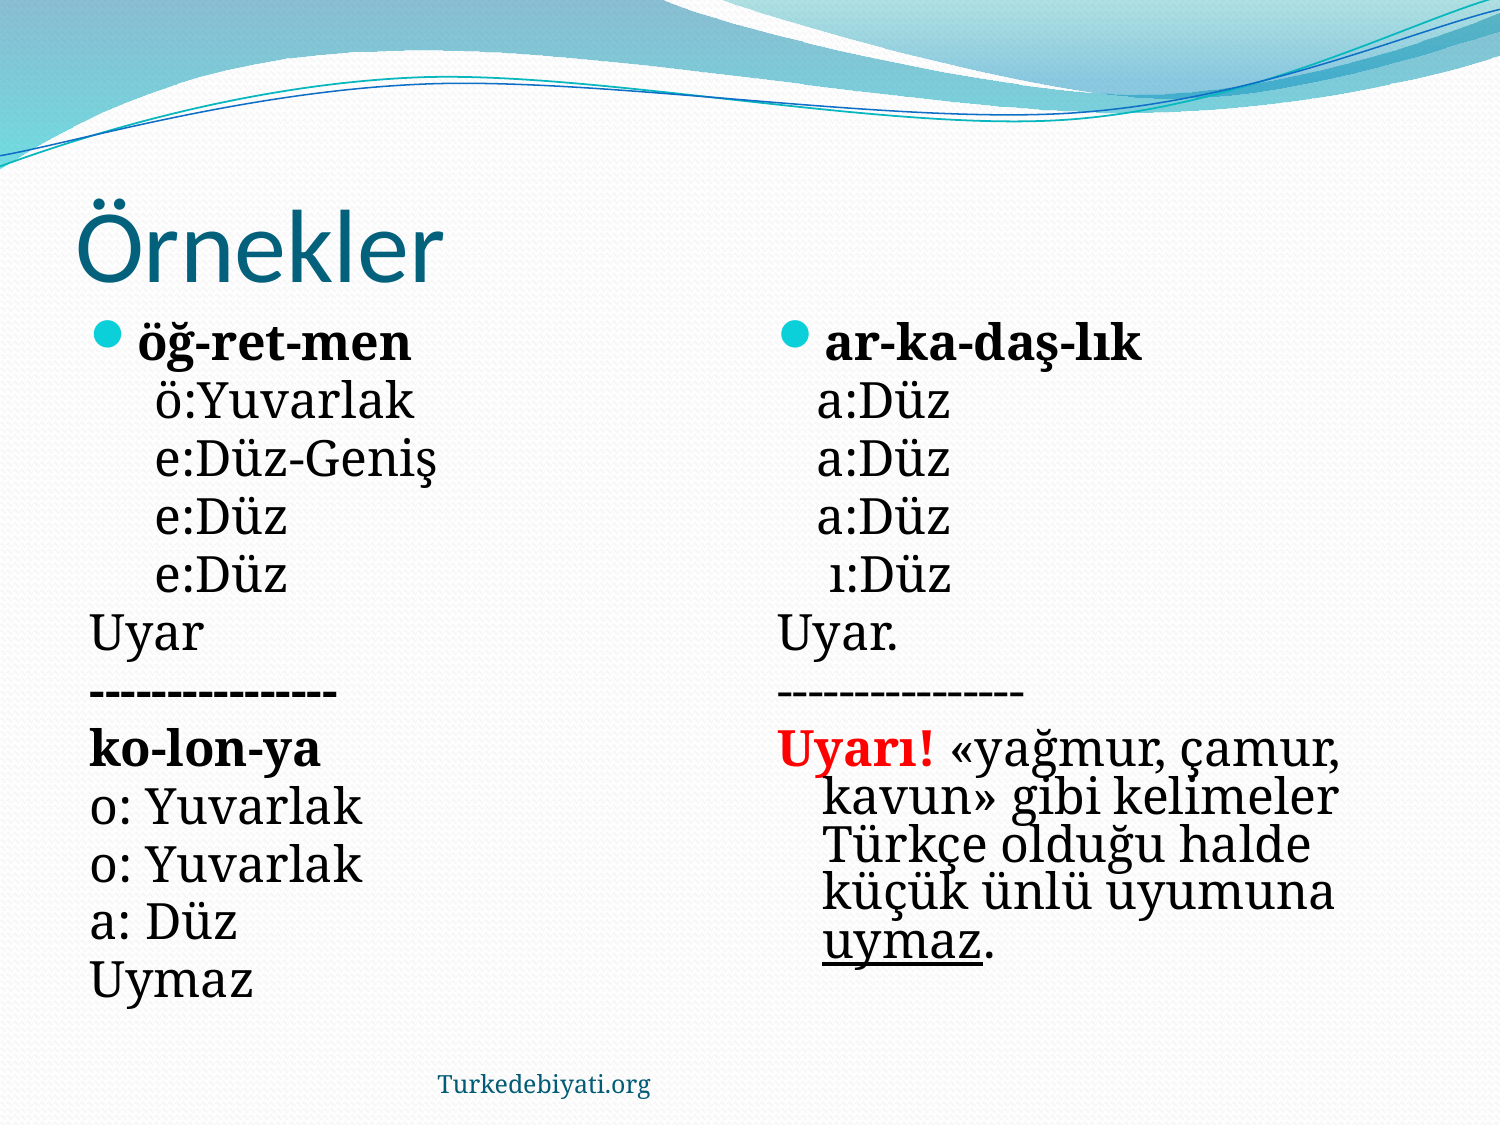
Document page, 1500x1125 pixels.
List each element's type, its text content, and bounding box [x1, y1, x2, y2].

list ar-ka-daş-lık a:Düz a:Düz a:Düz ı:Düz Uyar. ---------------- Uyarı! «yağmur, çamur, kavun» gibi kelimeler Türkçe olduğu halde küçük ünlü uyumuna uymaz. [762, 314, 1425, 1043]
footer Turkedebiyati.org [437, 1042, 988, 1103]
title Örnekler [75, 115, 1425, 303]
list öğ-ret-men ö:Yuvarlak e:Düz-Geniş e:Düz e:Düz Uyar ---------------- ko-lon-ya o: Yuvarlak o: Yuvarlak a: Düz Uymaz [75, 314, 738, 1043]
